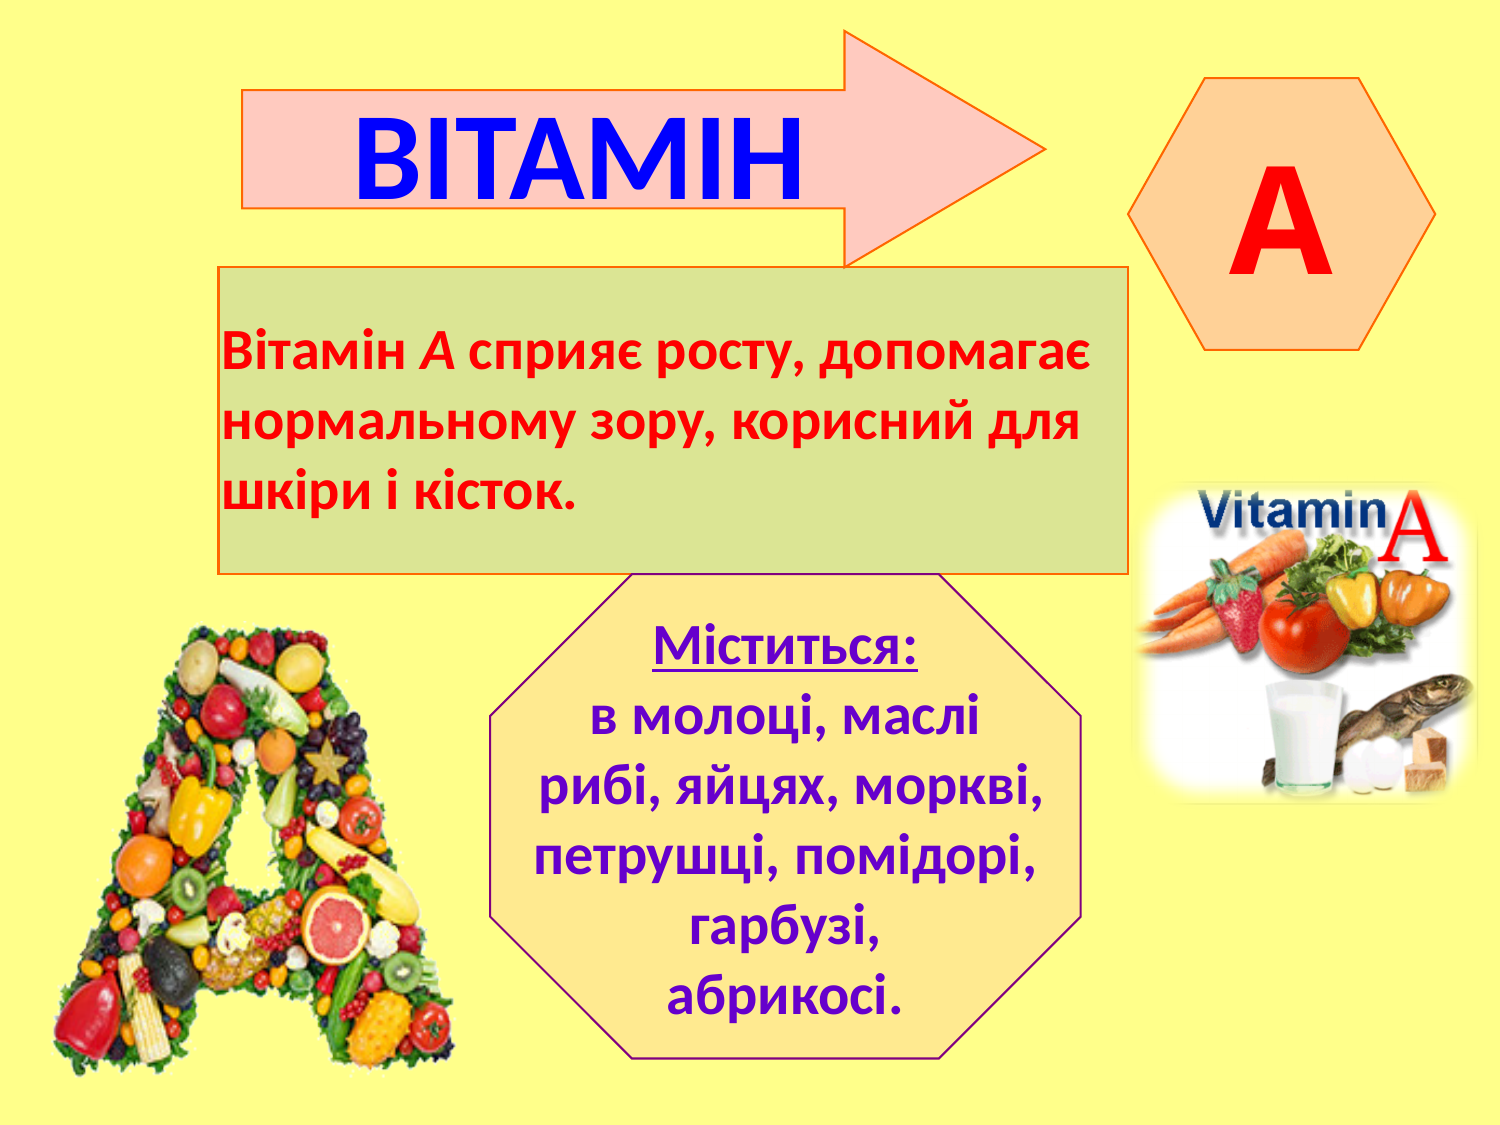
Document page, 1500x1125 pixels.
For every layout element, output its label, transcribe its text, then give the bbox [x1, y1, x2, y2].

picture [0, 621, 530, 1083]
text_box A [1128, 78, 1436, 350]
picture [1127, 475, 1485, 811]
text_box [218, 267, 1129, 575]
text_box ВІТАМІН [242, 30, 1046, 267]
text_box Міститься: в молоці, маслі рибі, яйцях, моркві, петрушці, помідорі, гарбузі, абрикосі. [535, 574, 1081, 1059]
text_box Вітамін А сприяє росту, допомагає нормальному зору, корисний для шкіри і кісток. [206, 303, 1117, 529]
